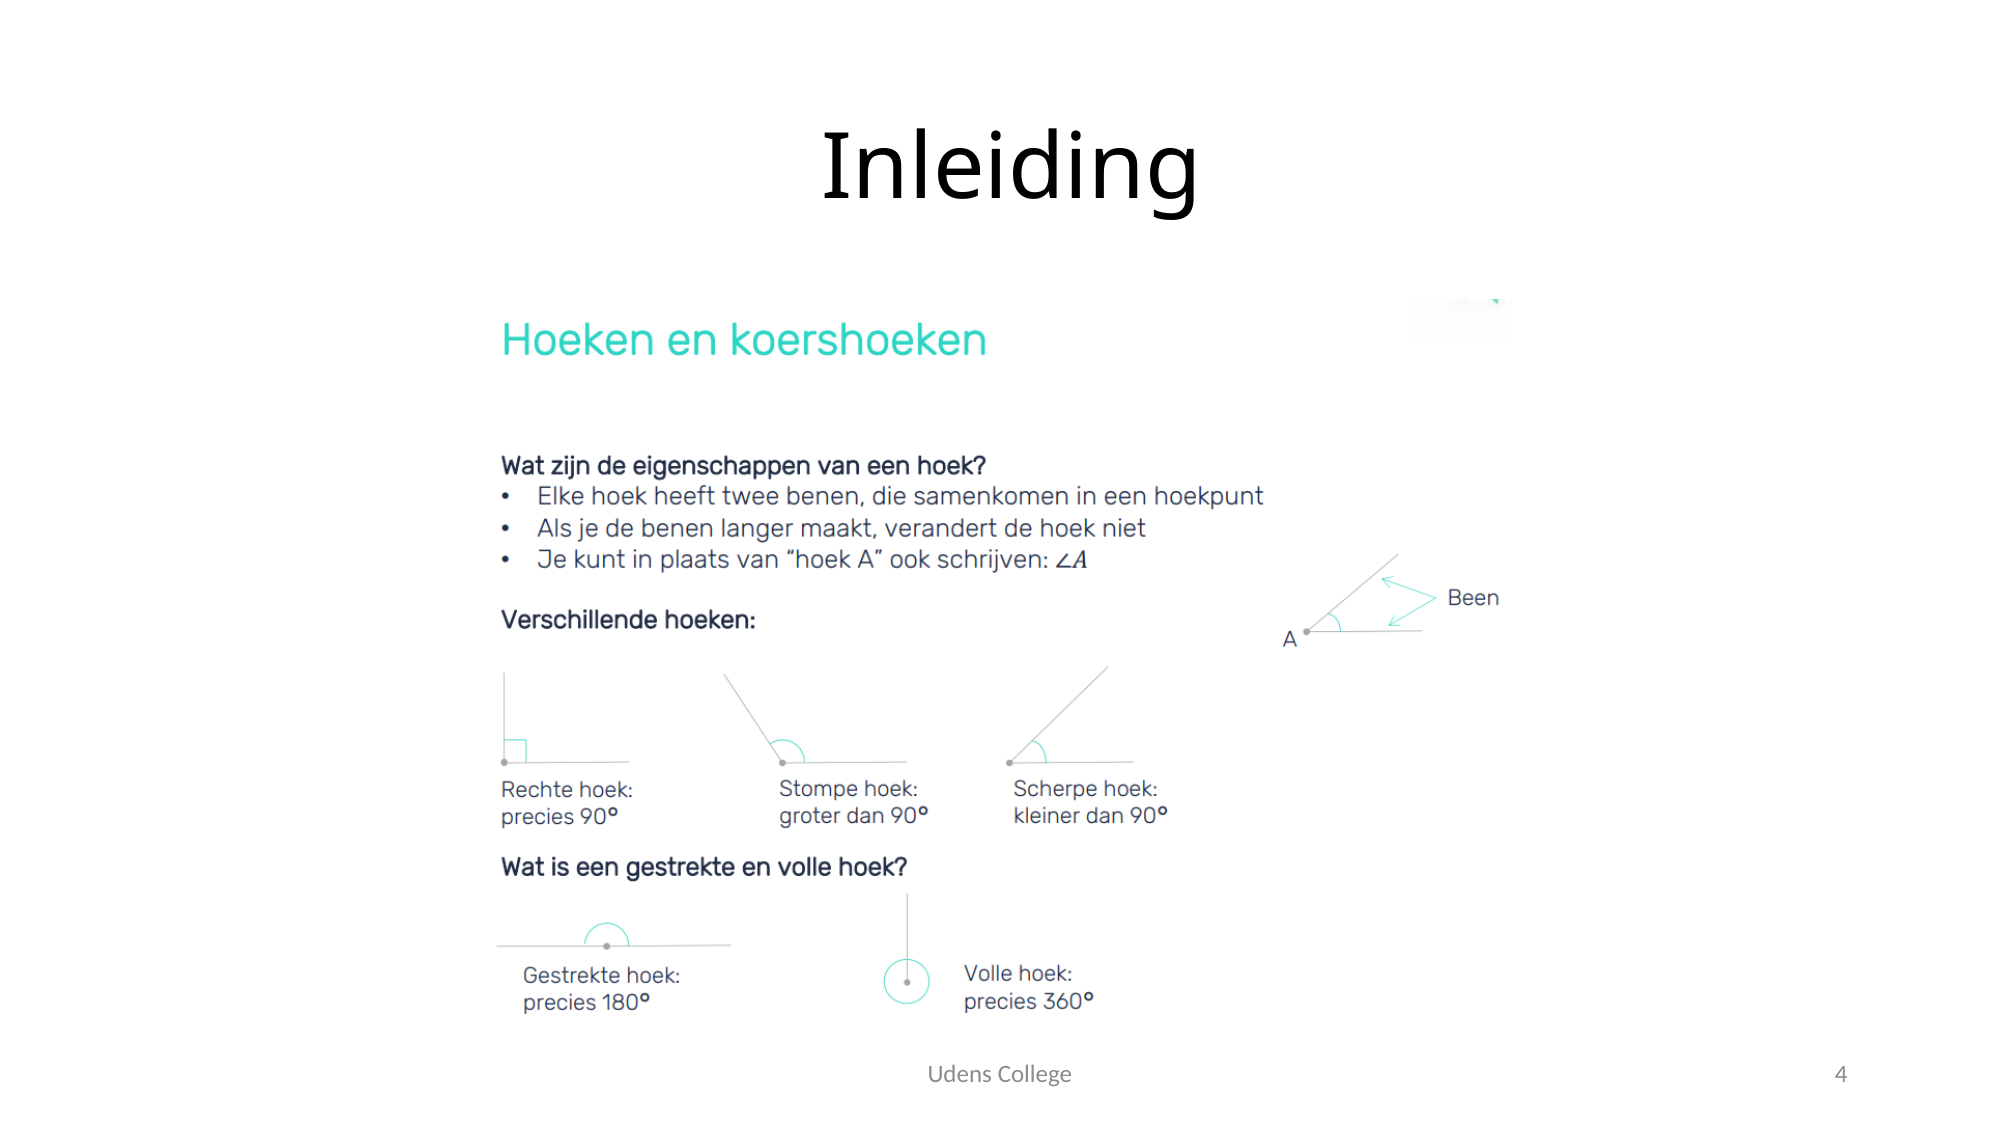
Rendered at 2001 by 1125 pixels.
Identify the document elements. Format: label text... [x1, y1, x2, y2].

slide_number 4 [1412, 1042, 1863, 1103]
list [488, 299, 1512, 1014]
title Inleiding [137, 59, 1863, 278]
footer Udens College [662, 1042, 1338, 1103]
